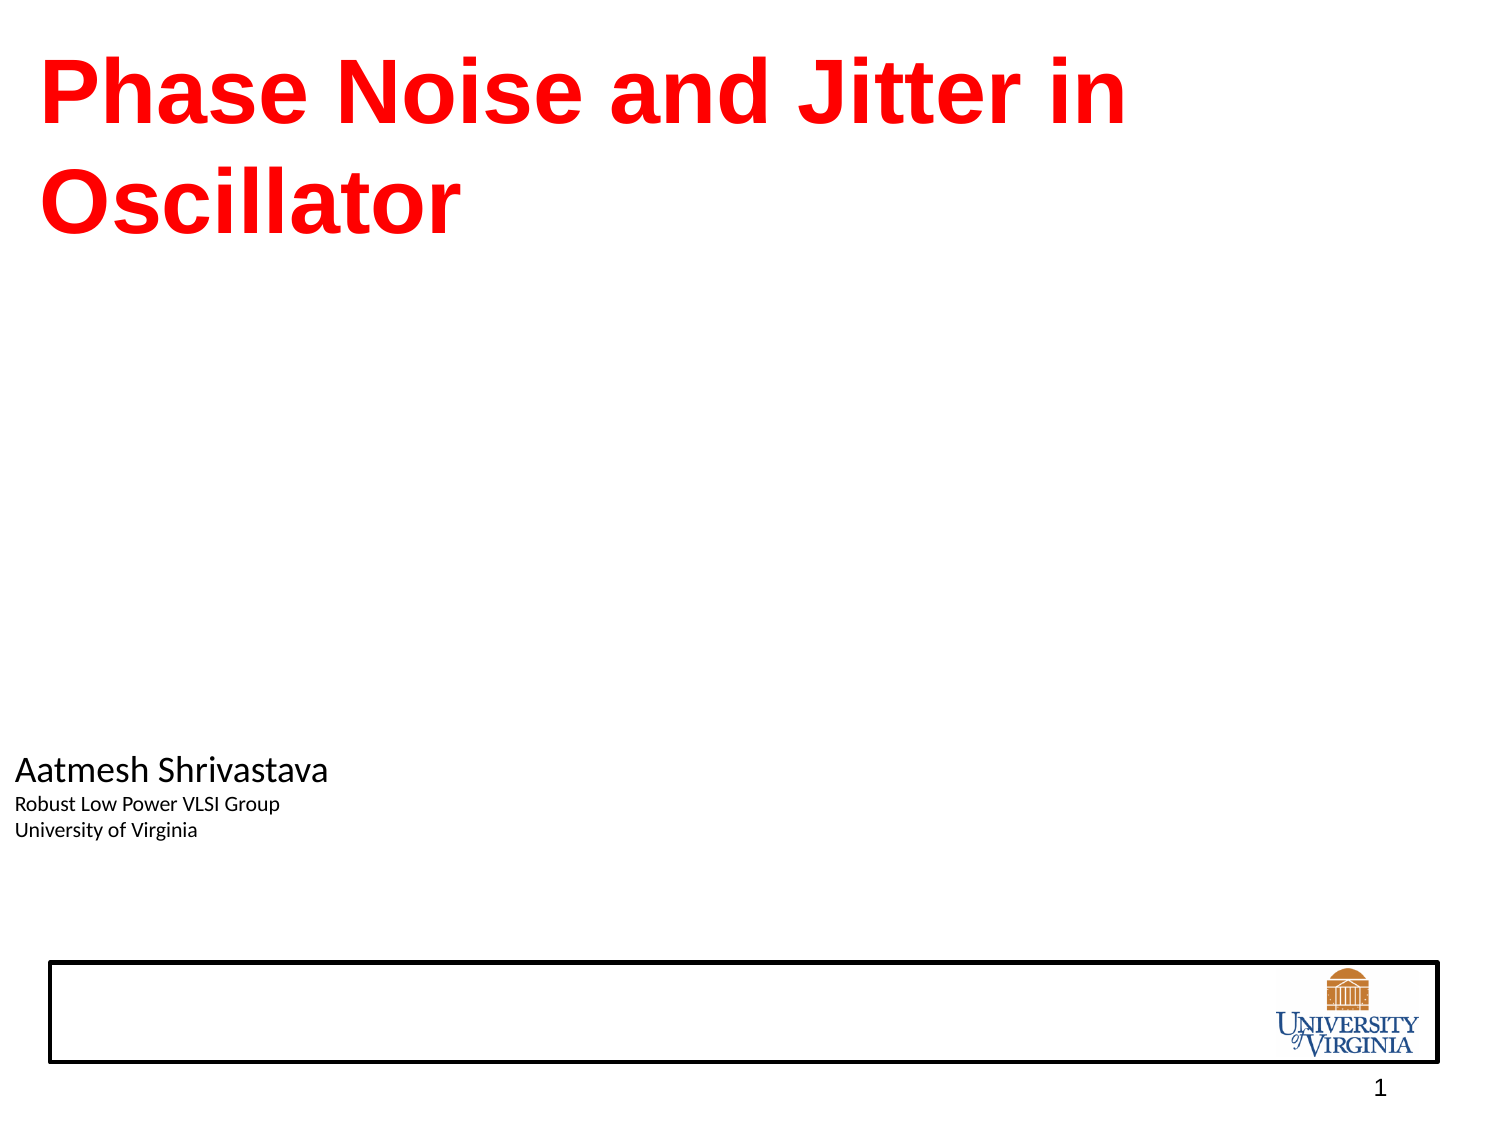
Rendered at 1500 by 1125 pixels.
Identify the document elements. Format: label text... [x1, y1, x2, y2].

text_box Aatmesh Shrivastava Robust Low Power VLSI Group University of Virginia [0, 737, 713, 850]
picture [1276, 968, 1419, 1057]
text_box Phase Noise and Jitter in Oscillator [24, 24, 1475, 260]
